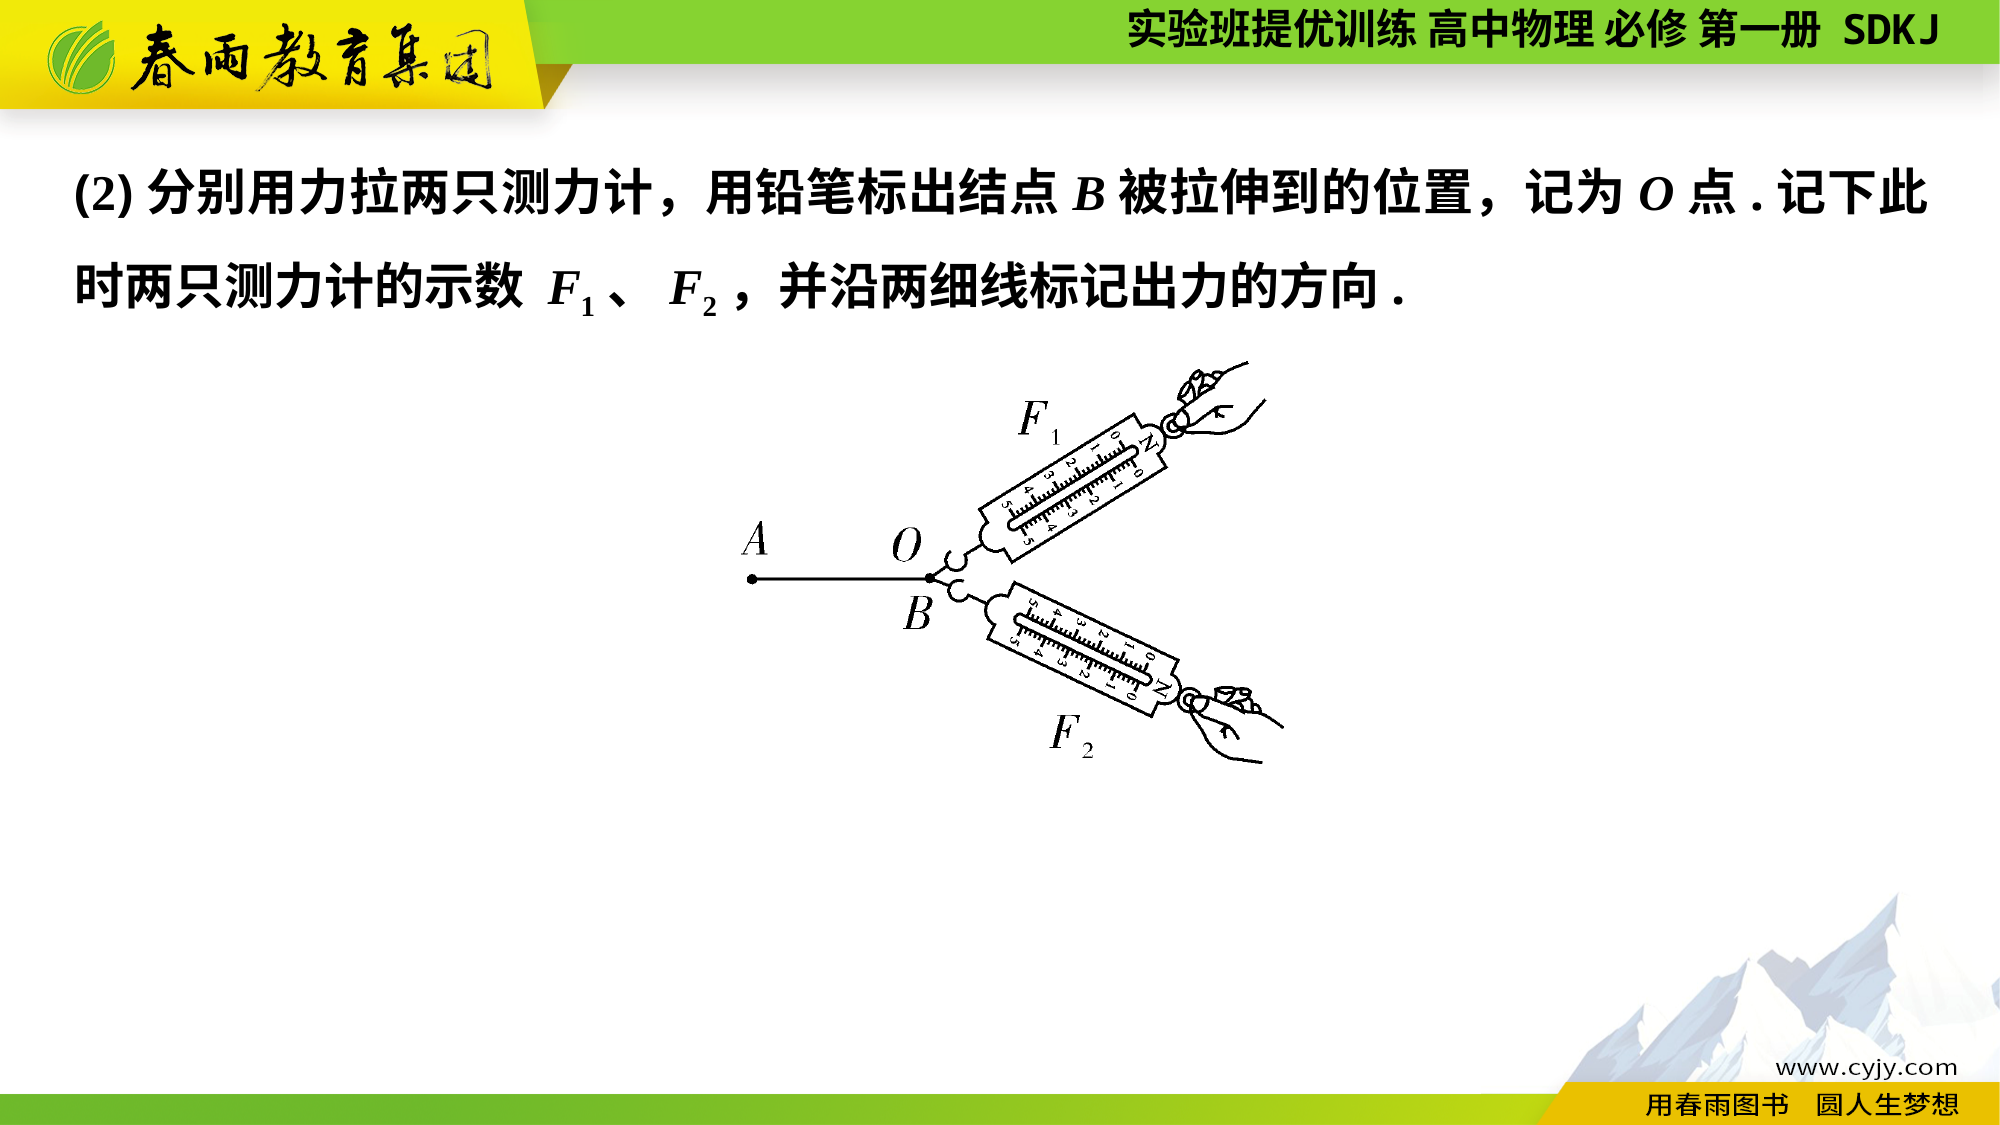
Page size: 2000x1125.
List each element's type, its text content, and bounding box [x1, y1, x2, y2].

picture [0, 0, 2000, 1125]
list (2)分别用力拉两只测力计，用铅笔标出结点B被拉伸到的位置，记为O点.记下此时两只测力计的示数 F1、F2，并沿两细线标记出力的方向. [59, 122, 1944, 308]
